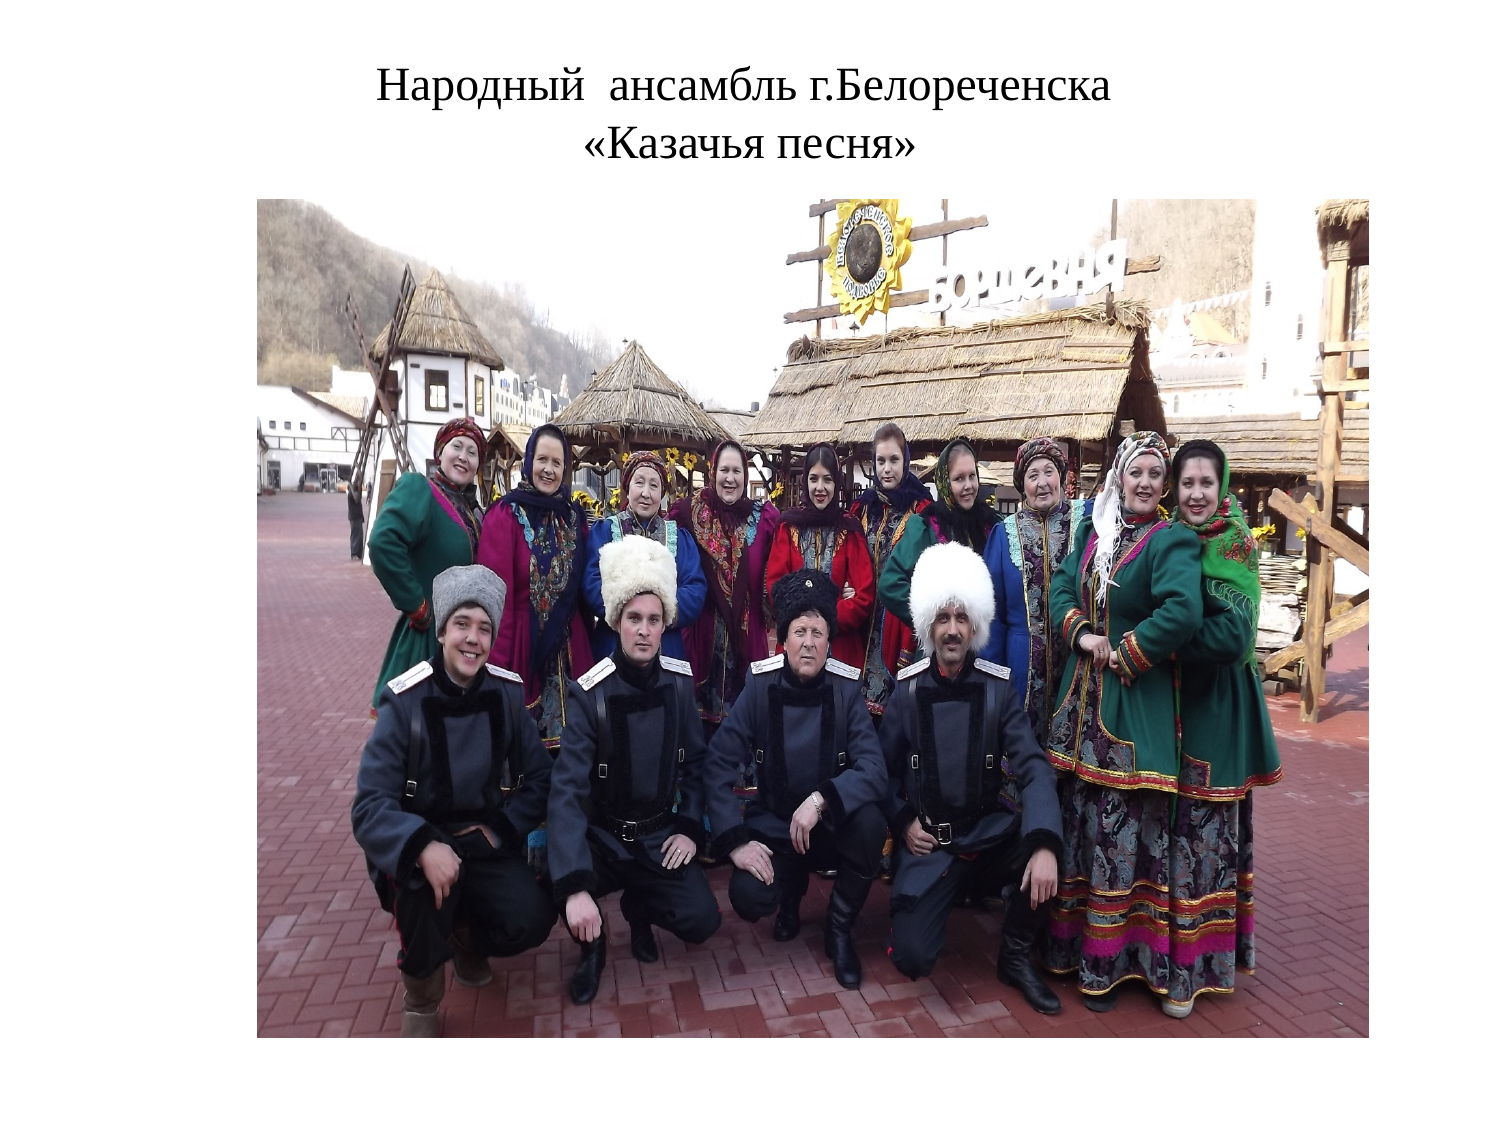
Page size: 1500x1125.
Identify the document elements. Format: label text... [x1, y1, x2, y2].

picture [257, 198, 1369, 1039]
title Народный ансамбль г.Белореченска «Казачья песня» [82, 45, 1407, 176]
